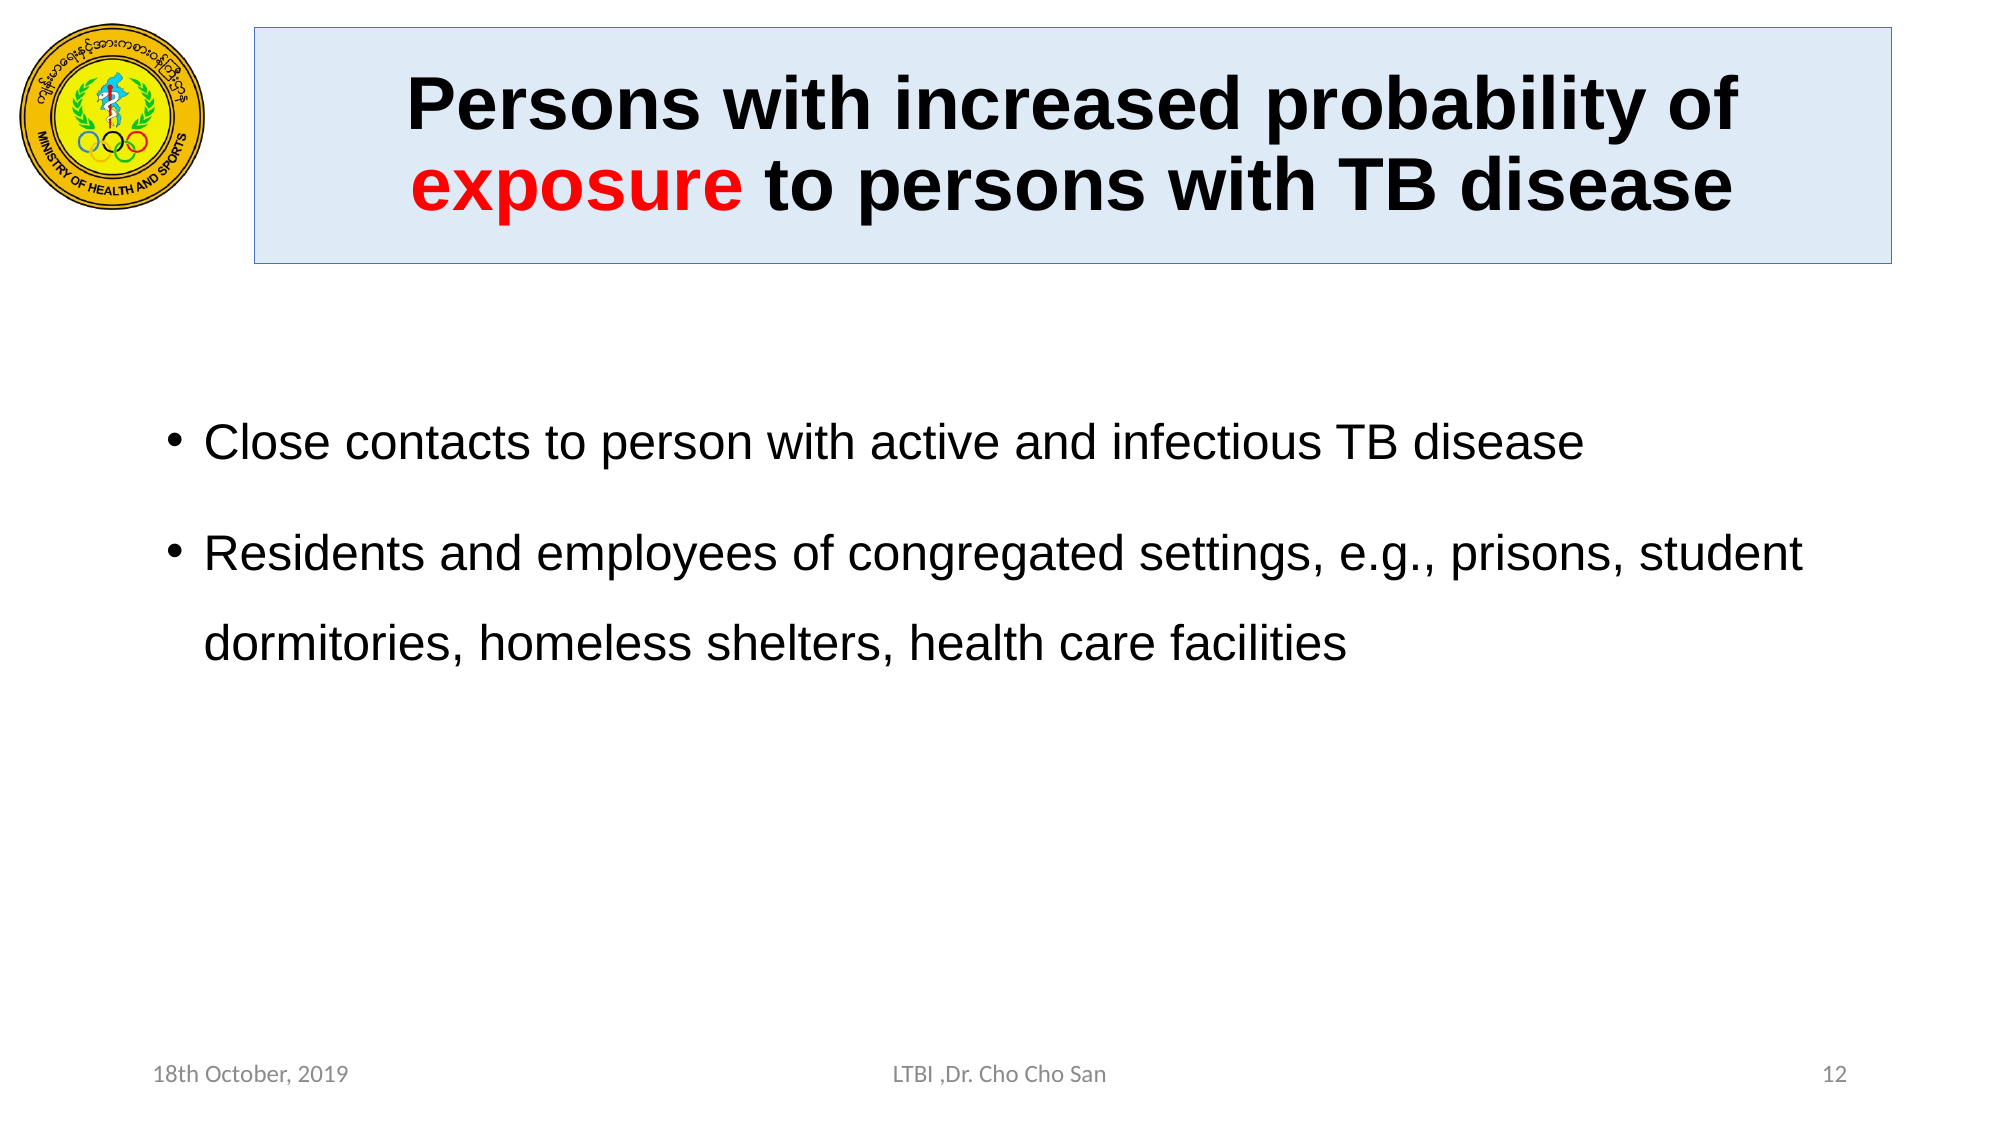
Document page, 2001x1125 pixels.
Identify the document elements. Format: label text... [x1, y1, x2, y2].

slide_number 12 [1412, 1042, 1863, 1103]
picture [19, 23, 205, 210]
title Persons with increased probability of exposure to persons with TB disease [254, 27, 1892, 264]
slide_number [137, 1042, 588, 1103]
list Close contacts to person with active and infectious TB disease Residents and employees of congregated settings, e.g., prisons, student dormitories, homeless shelters, health care facilities [151, 372, 1877, 941]
footer LTBI ,Dr. Cho Cho San [662, 1042, 1338, 1103]
